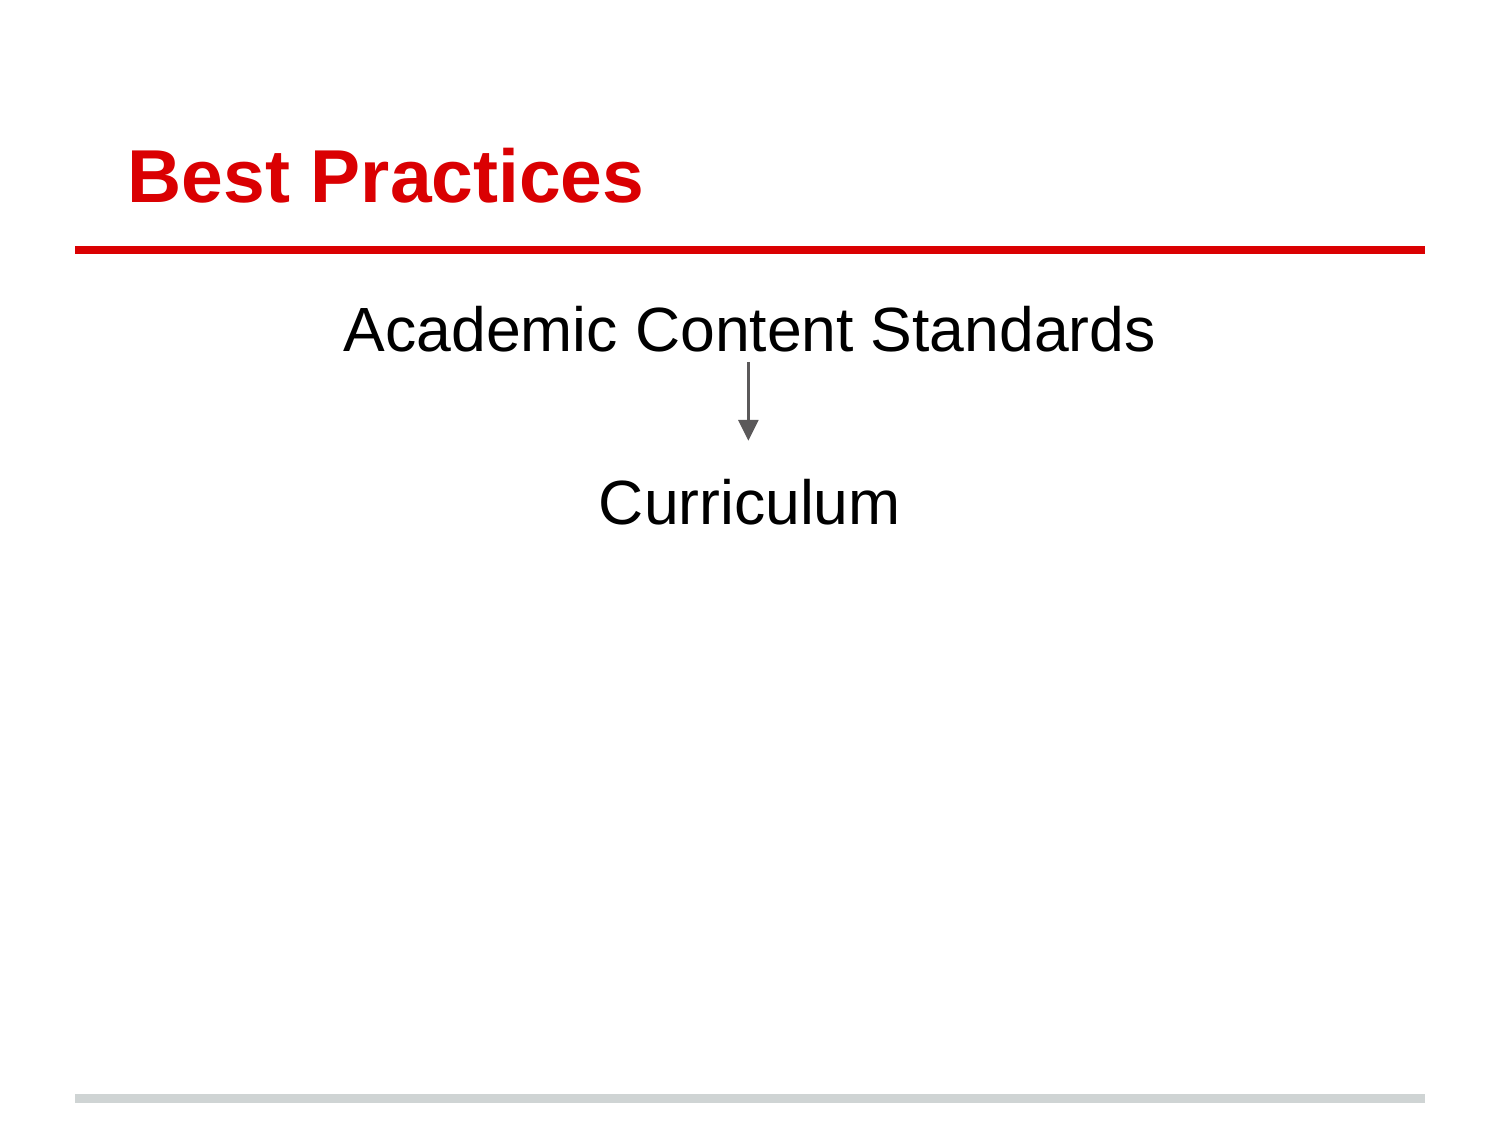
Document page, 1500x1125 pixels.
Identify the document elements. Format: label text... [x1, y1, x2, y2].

title Best Practices [75, 45, 1425, 233]
list Academic Content Standards Curriculum [75, 262, 1425, 1078]
